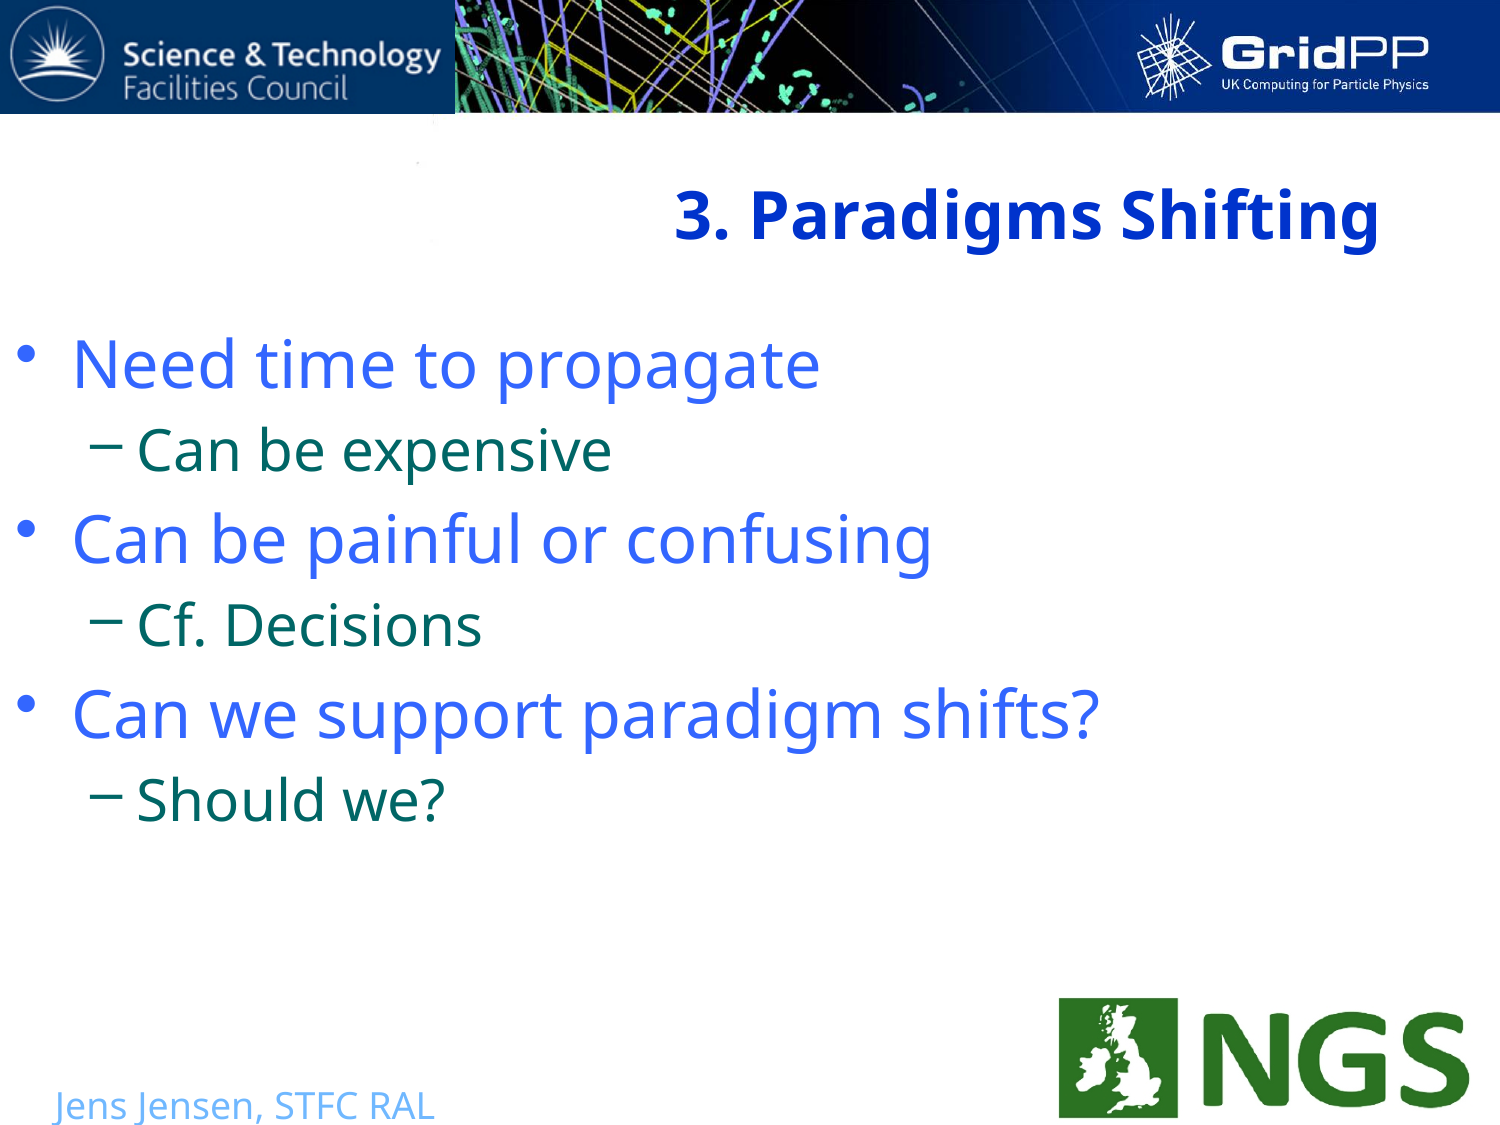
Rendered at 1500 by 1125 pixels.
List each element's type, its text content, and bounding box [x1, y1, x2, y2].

title 3. Paradigms Shifting [584, 125, 1473, 301]
picture [0, 1036, 1500, 1125]
list Need time to propagate Can be expensive Can be painful or confusing Cf. Decisions Can we support paradigm shifts? Should we? [0, 314, 1500, 1036]
picture [0, 0, 1500, 314]
